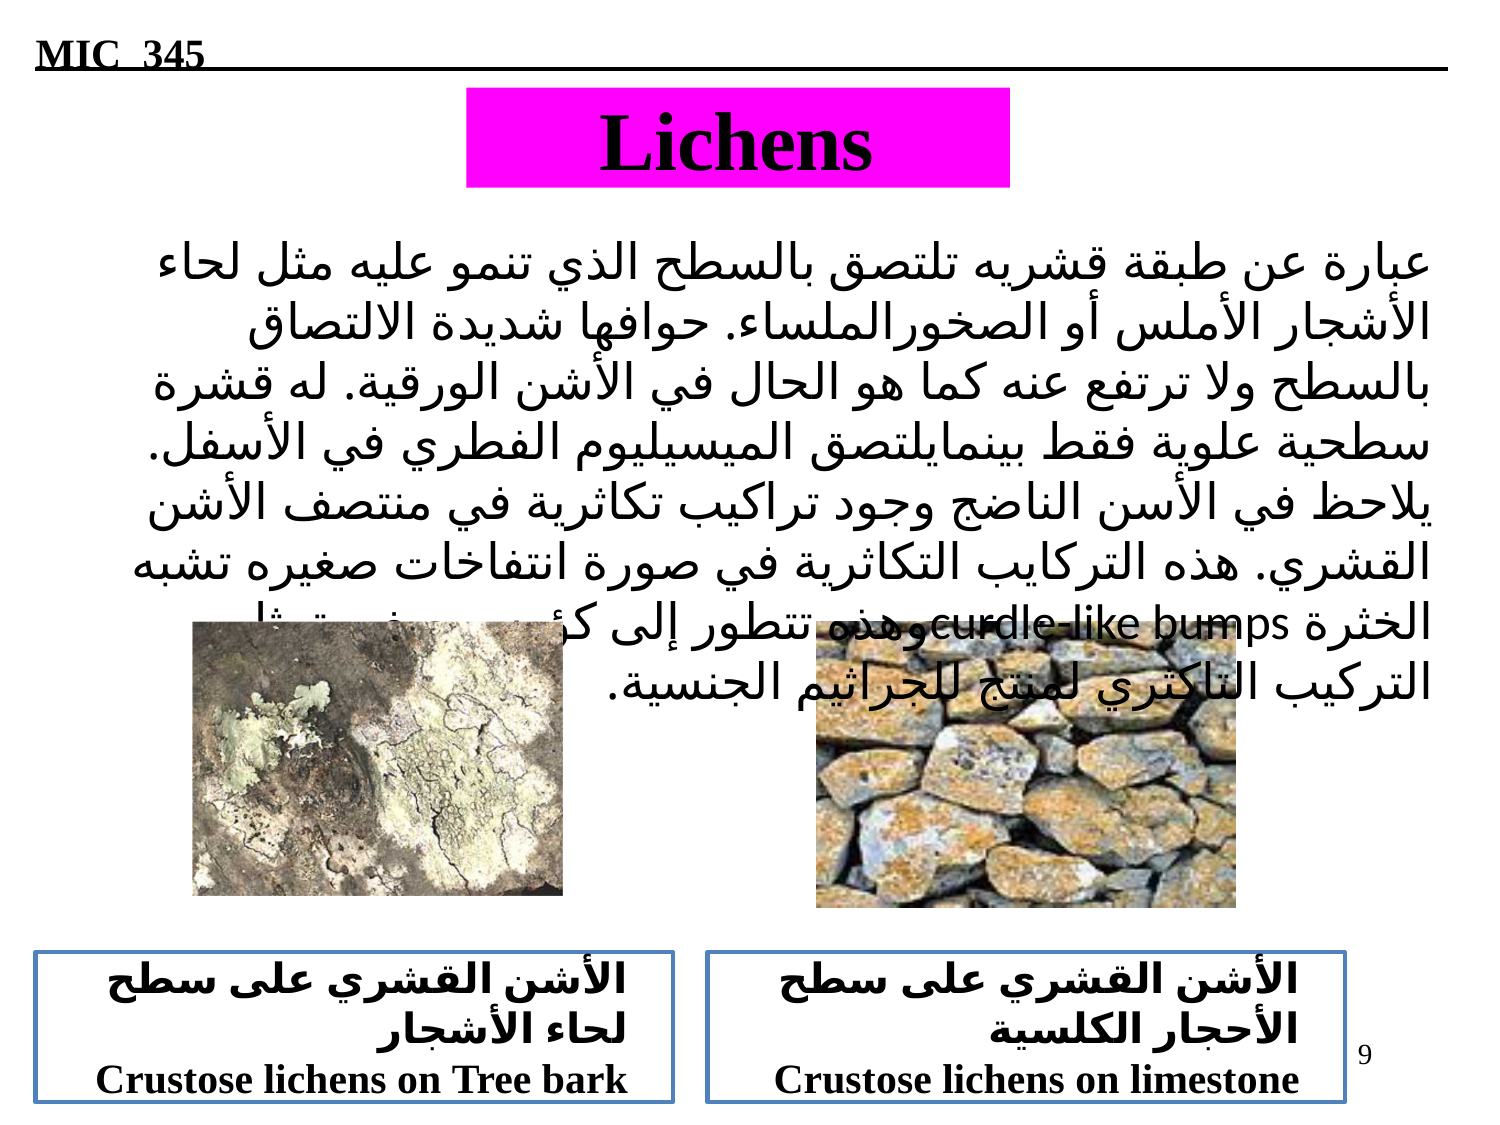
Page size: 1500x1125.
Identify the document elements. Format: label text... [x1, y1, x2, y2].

title MIC 345 [33, 27, 1467, 215]
picture [193, 573, 562, 944]
text_box عبارة عن طبقة قشريه تلتصق بالسطح الذي تنمو عليه مثل لحاء الأشجار الأملس أو الصخورالملساء. حوافها شديدة الالتصاق بالسطح ولا ترتفع عنه كما هو الحال في الأشن الورقية. له قشرة سطحية علوية فقط بينمايلتصق الميسيليوم الفطري في الأسفل. يلاحظ في الأسن الناضج وجود تراكيب تكاثرية في منتصف الأشن القشري. هذه التركايب التكاثرية في صورة انتفاخات صغيره تشبه الخثرة curdle-like bumpsوهذه تتطور إلى كؤوس صغير تمثل التركيب التاكثري لمنتج للجراثيم الجنسية. [74, 222, 1449, 717]
text_box الأشن القشري على سطح الأحجار الكلسية Crustose lichens on limestone [705, 950, 1347, 1104]
text_box 9 [1355, 1035, 1375, 1071]
text_box Lichens [466, 87, 1010, 188]
text_box الأشن القشري على سطح لحاء الأشجار Crustose lichens on Tree bark [33, 950, 675, 1104]
text_box [816, 717, 1236, 908]
